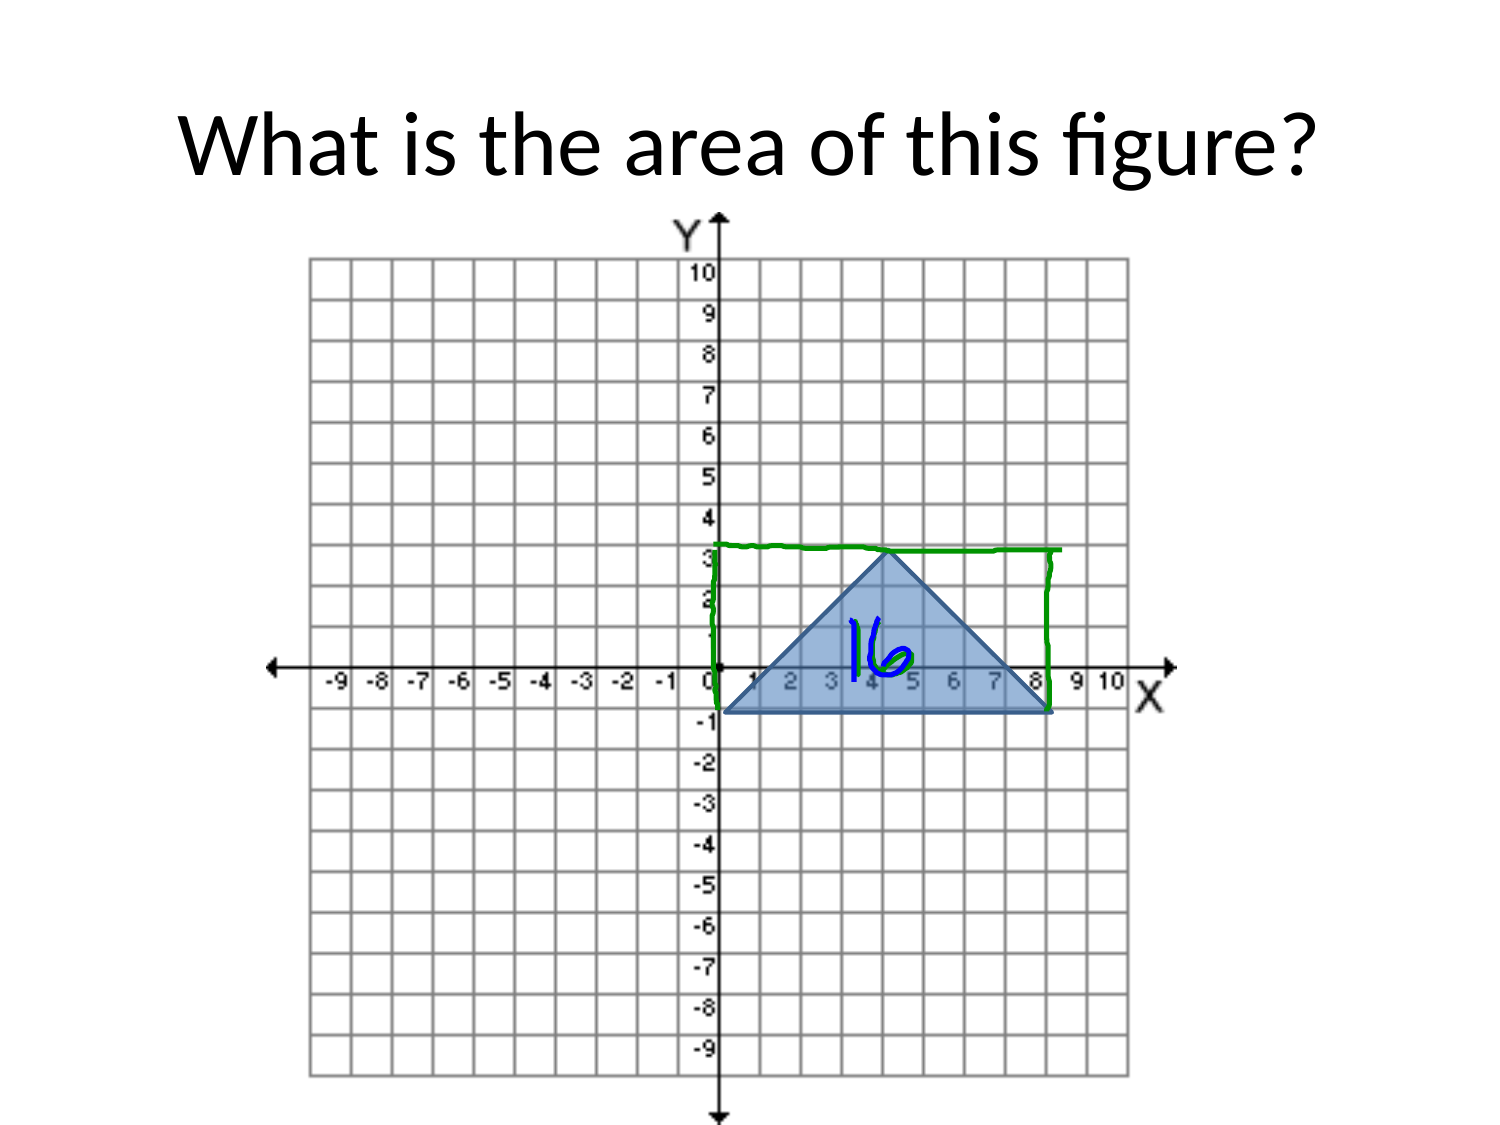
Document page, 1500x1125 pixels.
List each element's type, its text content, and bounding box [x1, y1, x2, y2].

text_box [849, 617, 910, 683]
title What is the area of this figure? [75, 45, 1425, 233]
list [266, 212, 1177, 1125]
